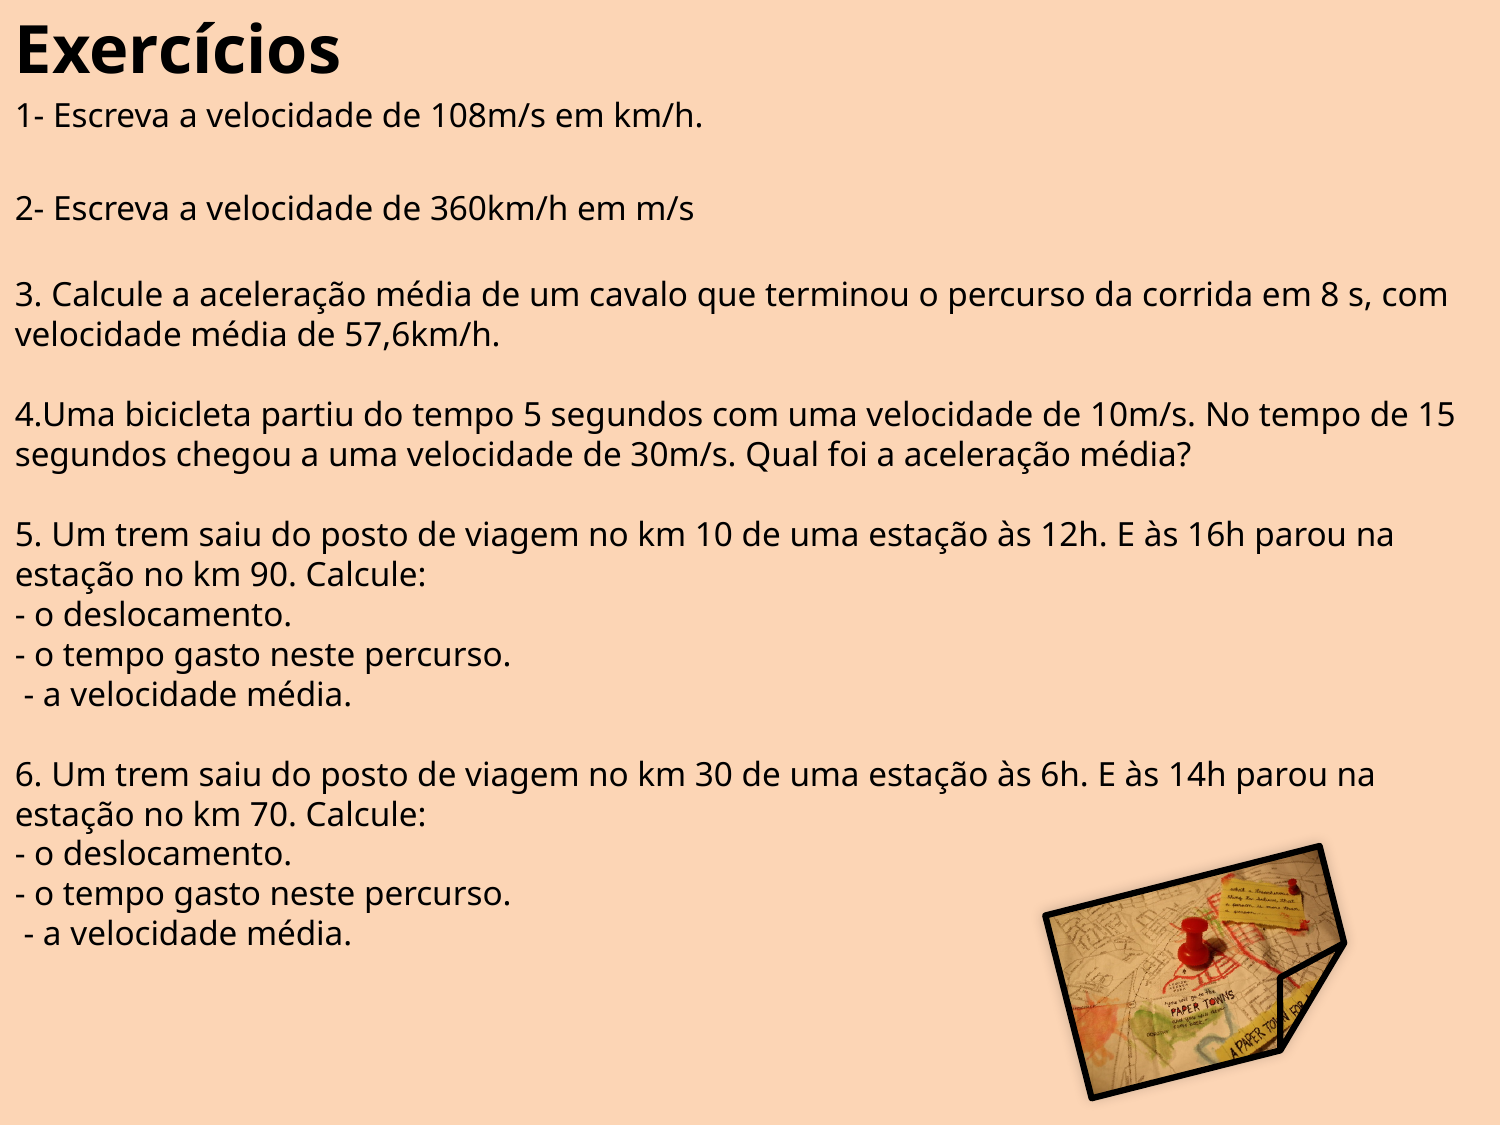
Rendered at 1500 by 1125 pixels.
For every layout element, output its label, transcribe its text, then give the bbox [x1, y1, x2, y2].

text_box Exercícios 1- Escreva a velocidade de 108m/s em km/h. 2- Escreva a velocidade de 360km/h em m/s 3. Calcule a aceleração média de um cavalo que terminou o percurso da corrida em 8 s, com velocidade média de 57,6km/h. 4.Uma bicicleta partiu do tempo 5 segundos com uma velocidade de 10m/s. No tempo de 15 segundos chegou a uma velocidade de 30m/s. Qual foi a aceleração média? 5. Um trem saiu do posto de viagem no km 10 de uma estação às 12h. E às 16h parou na estação no km 90. Calcule: - o deslocamento. - o tempo gasto neste percurso. - a velocidade média. 6. Um trem saiu do posto de viagem no km 30 de uma estação às 6h. E às 14h parou na estação no km 70. Calcule: - o deslocamento. - o tempo gasto neste percurso. - a velocidade média. [0, 0, 1500, 1005]
picture [1050, 851, 1348, 1094]
